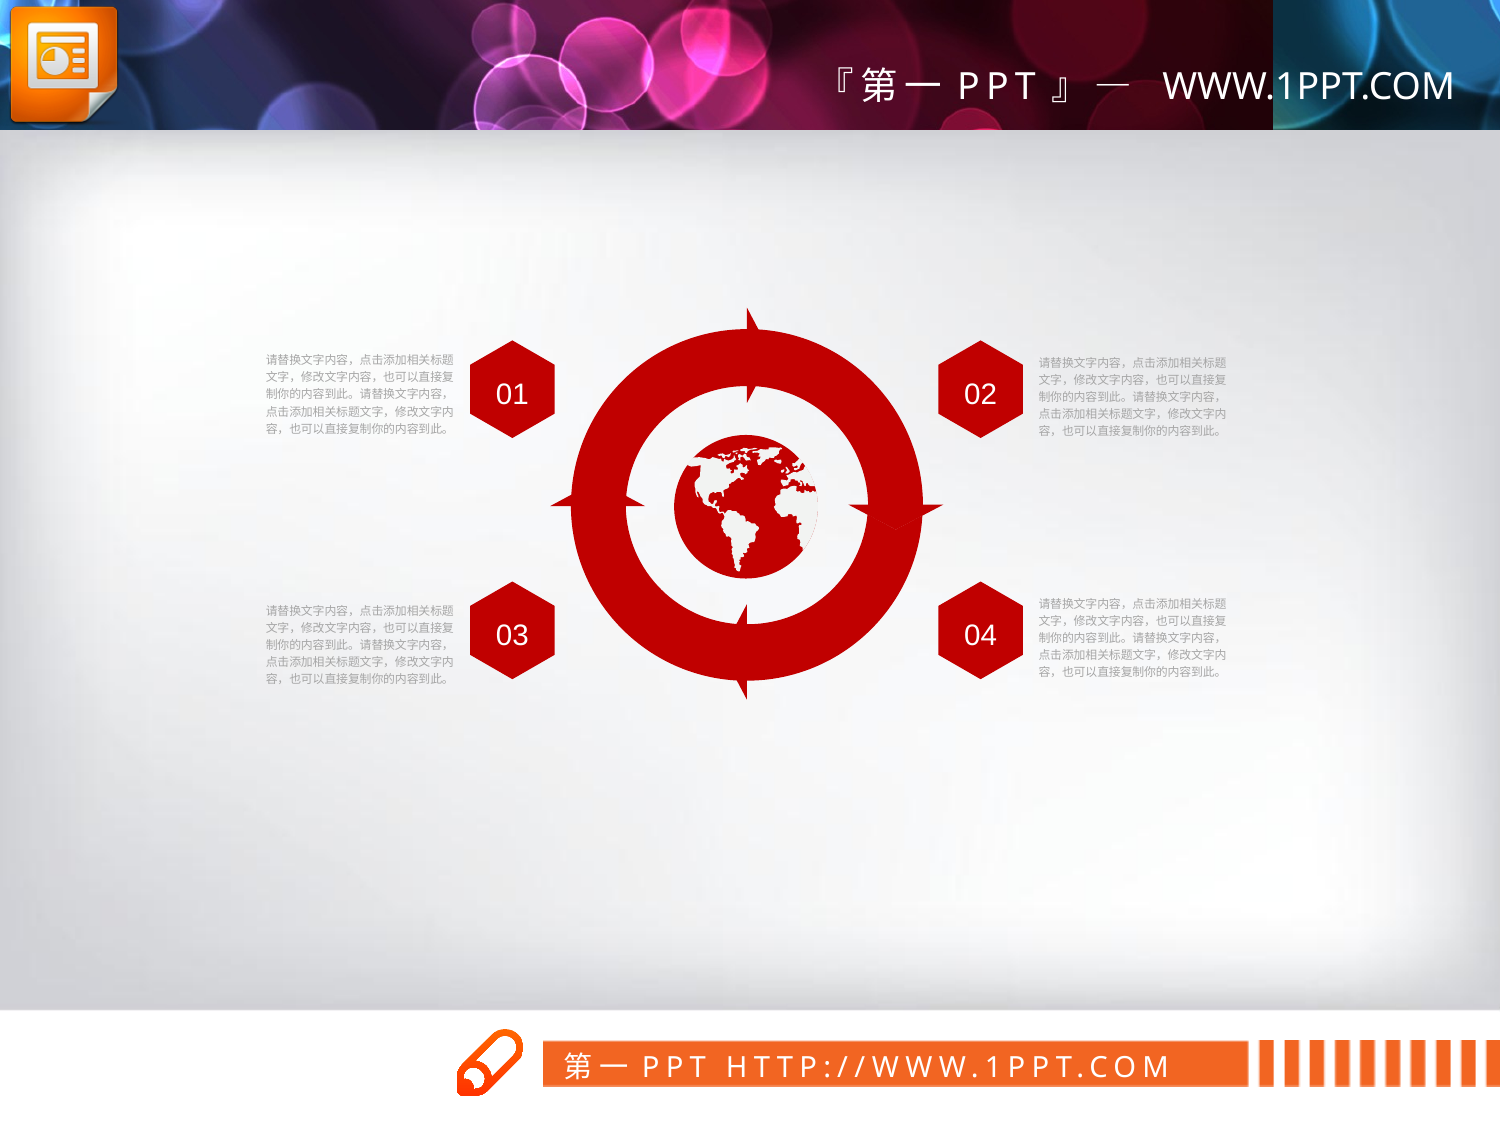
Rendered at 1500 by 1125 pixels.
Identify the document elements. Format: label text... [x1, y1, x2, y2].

text_box 请替换文字内容，点击添加相关标题文字，修改文字内容，也可以直接复制你的内容到此。请替换文字内容，点击添加相关标题文字，修改文字内容，也可以直接复制你的内容到此。 [1038, 593, 1232, 679]
text_box [721, 514, 923, 700]
text_box [470, 581, 555, 680]
text_box [550, 480, 736, 681]
text_box [938, 340, 1023, 439]
text_box [470, 340, 555, 439]
text_box 请替换文字内容，点击添加相关标题文字，修改文字内容，也可以直接复制你的内容到此。请替换文字内容，点击添加相关标题文字，修改文字内容，也可以直接复制你的内容到此。 [263, 350, 454, 436]
picture [0, 0, 1500, 1012]
text_box [938, 581, 1023, 680]
text_box [571, 307, 773, 495]
text_box 03 [492, 608, 533, 652]
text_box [673, 434, 819, 579]
text_box 请替换文字内容，点击添加相关标题文字，修改文字内容，也可以直接复制你的内容到此。请替换文字内容，点击添加相关标题文字，修改文字内容，也可以直接复制你的内容到此。 [263, 600, 454, 687]
text_box 请替换文字内容，点击添加相关标题文字，修改文字内容，也可以直接复制你的内容到此。请替换文字内容，点击添加相关标题文字，修改文字内容，也可以直接复制你的内容到此。 [1038, 352, 1232, 438]
text_box [756, 329, 944, 529]
picture [543, 1040, 1500, 1087]
text_box 01 [492, 367, 533, 411]
text_box 02 [959, 367, 1002, 411]
text_box 04 [948, 608, 1013, 652]
